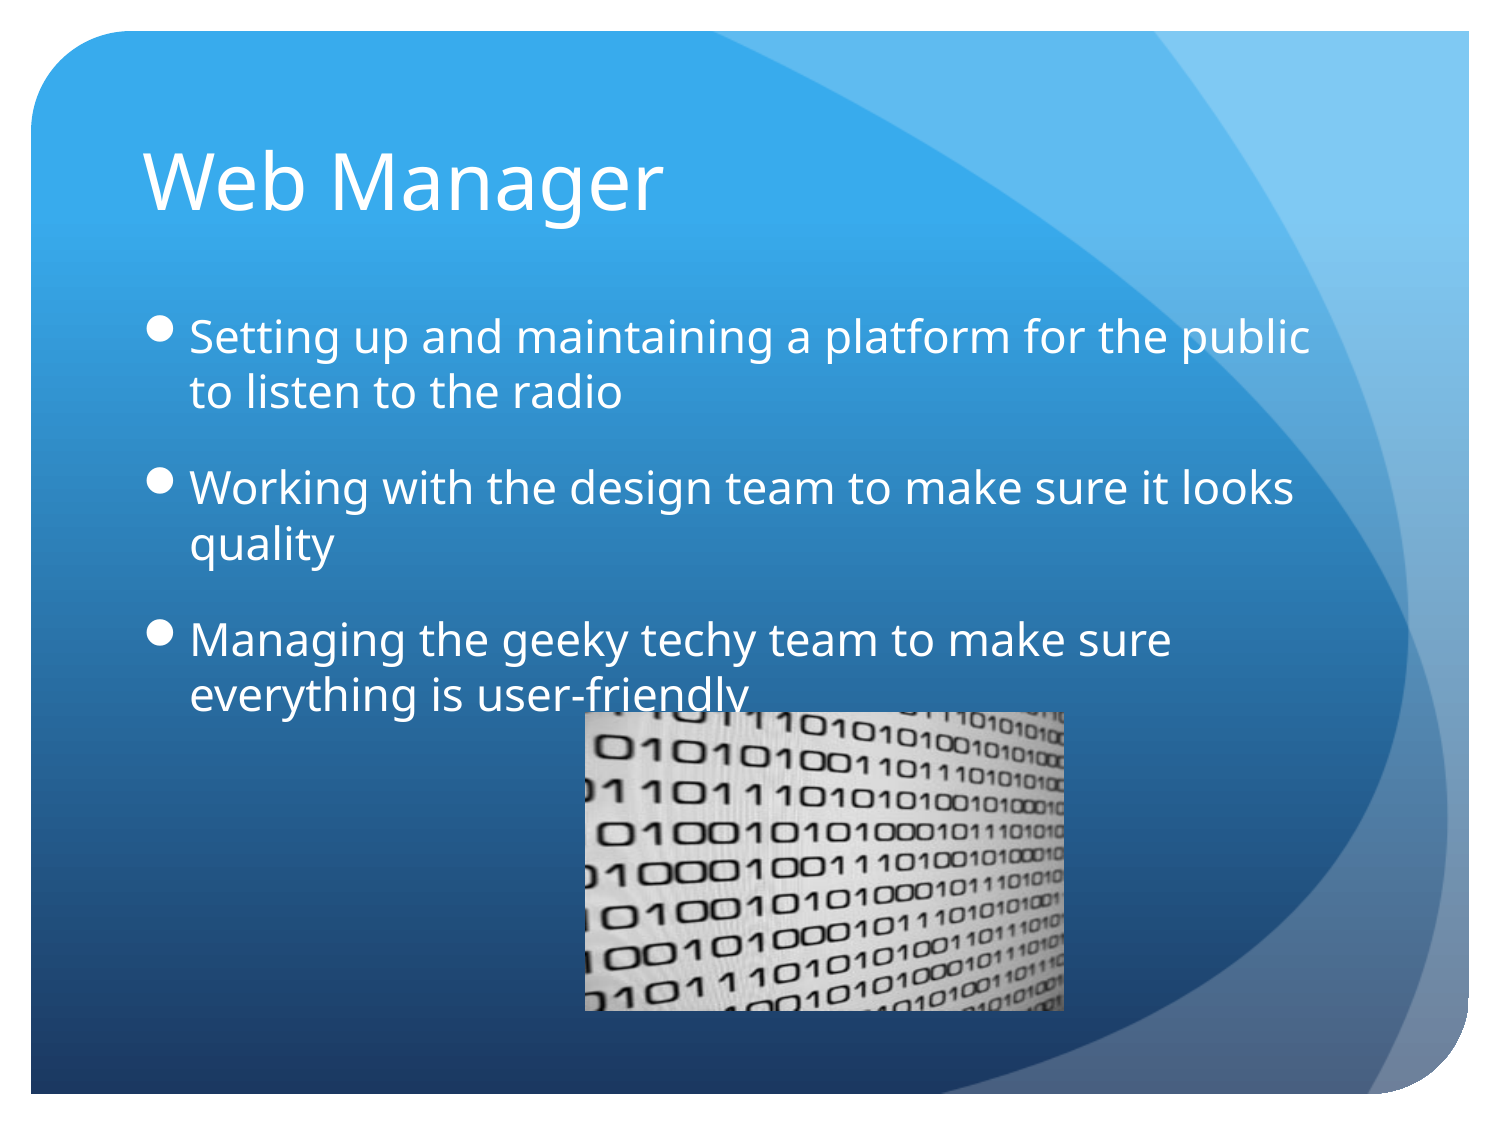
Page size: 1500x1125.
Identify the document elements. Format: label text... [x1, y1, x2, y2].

picture [24, 30, 1473, 1094]
title Web Manager [127, 62, 1372, 234]
list Setting up and maintaining a platform for the public to listen to the radio Working with the design team to make sure it looks quality Managing the geeky techy team to make sure everything is user-friendly [127, 299, 1372, 991]
